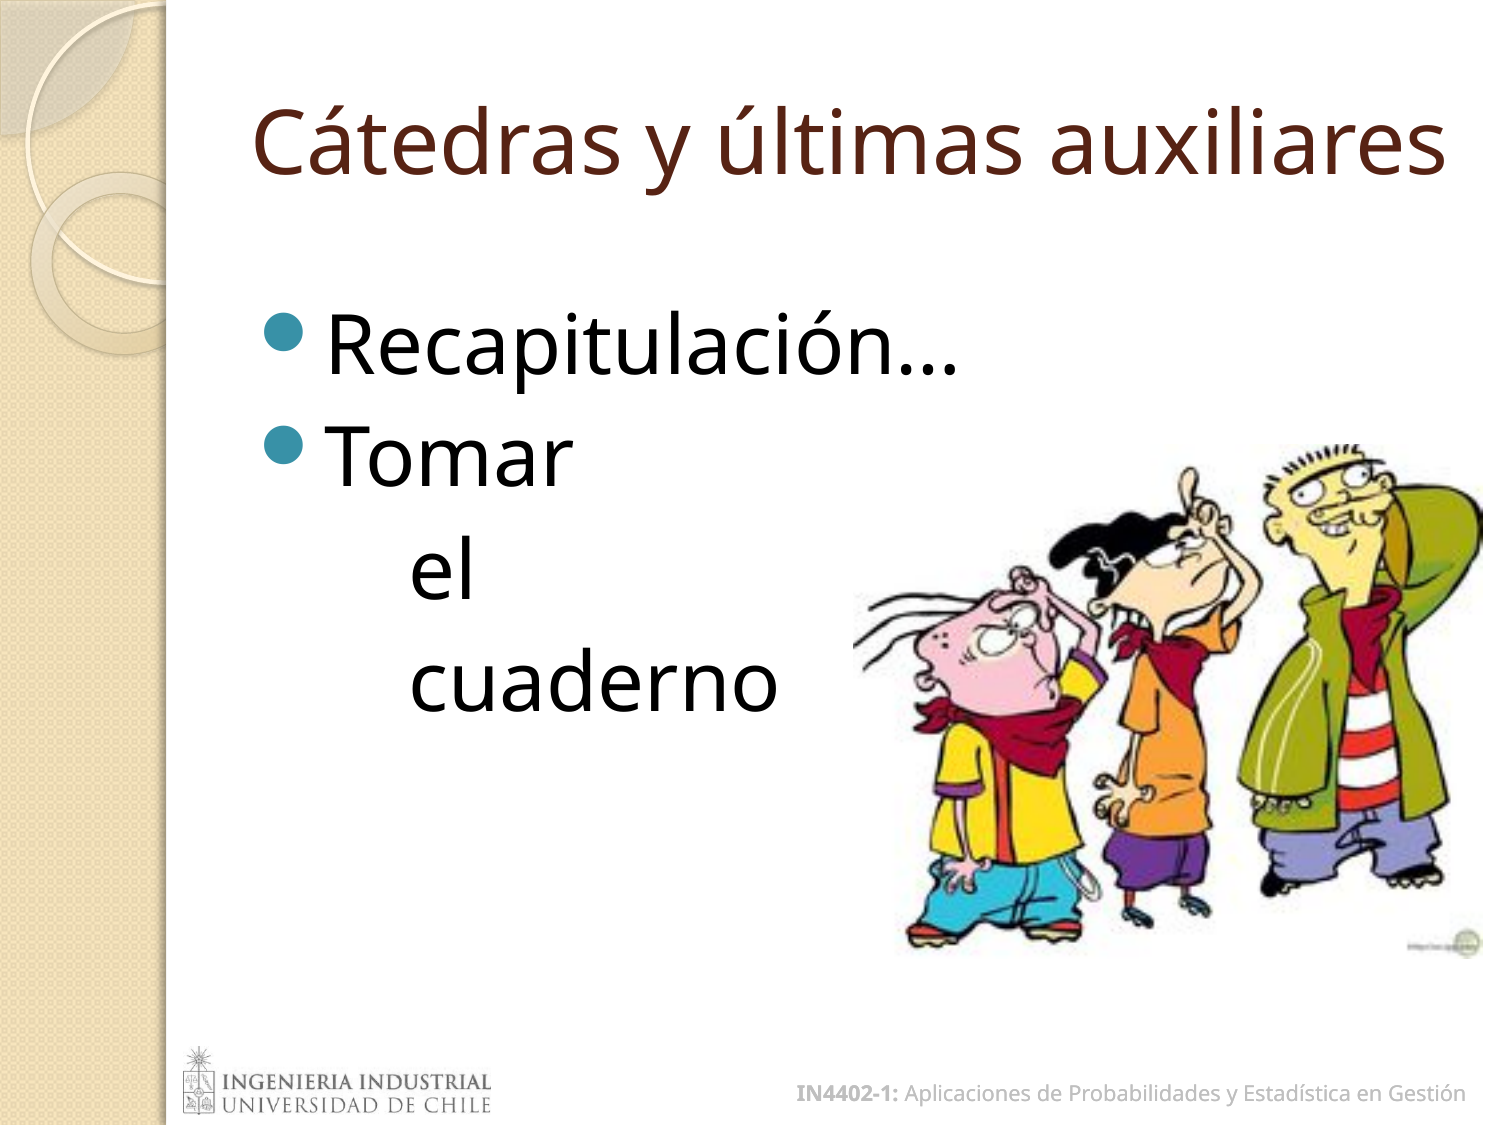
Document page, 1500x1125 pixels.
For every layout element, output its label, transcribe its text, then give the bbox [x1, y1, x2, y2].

text_box IN4402-1: Aplicaciones de Probabilidades y Estadística en Gestión [750, 1072, 1483, 1114]
title Cátedras y últimas auxiliares [235, 45, 1466, 233]
picture [183, 1046, 491, 1115]
list Recapitulación… Tomar el cuaderno [230, 196, 1461, 984]
picture [853, 444, 1483, 959]
